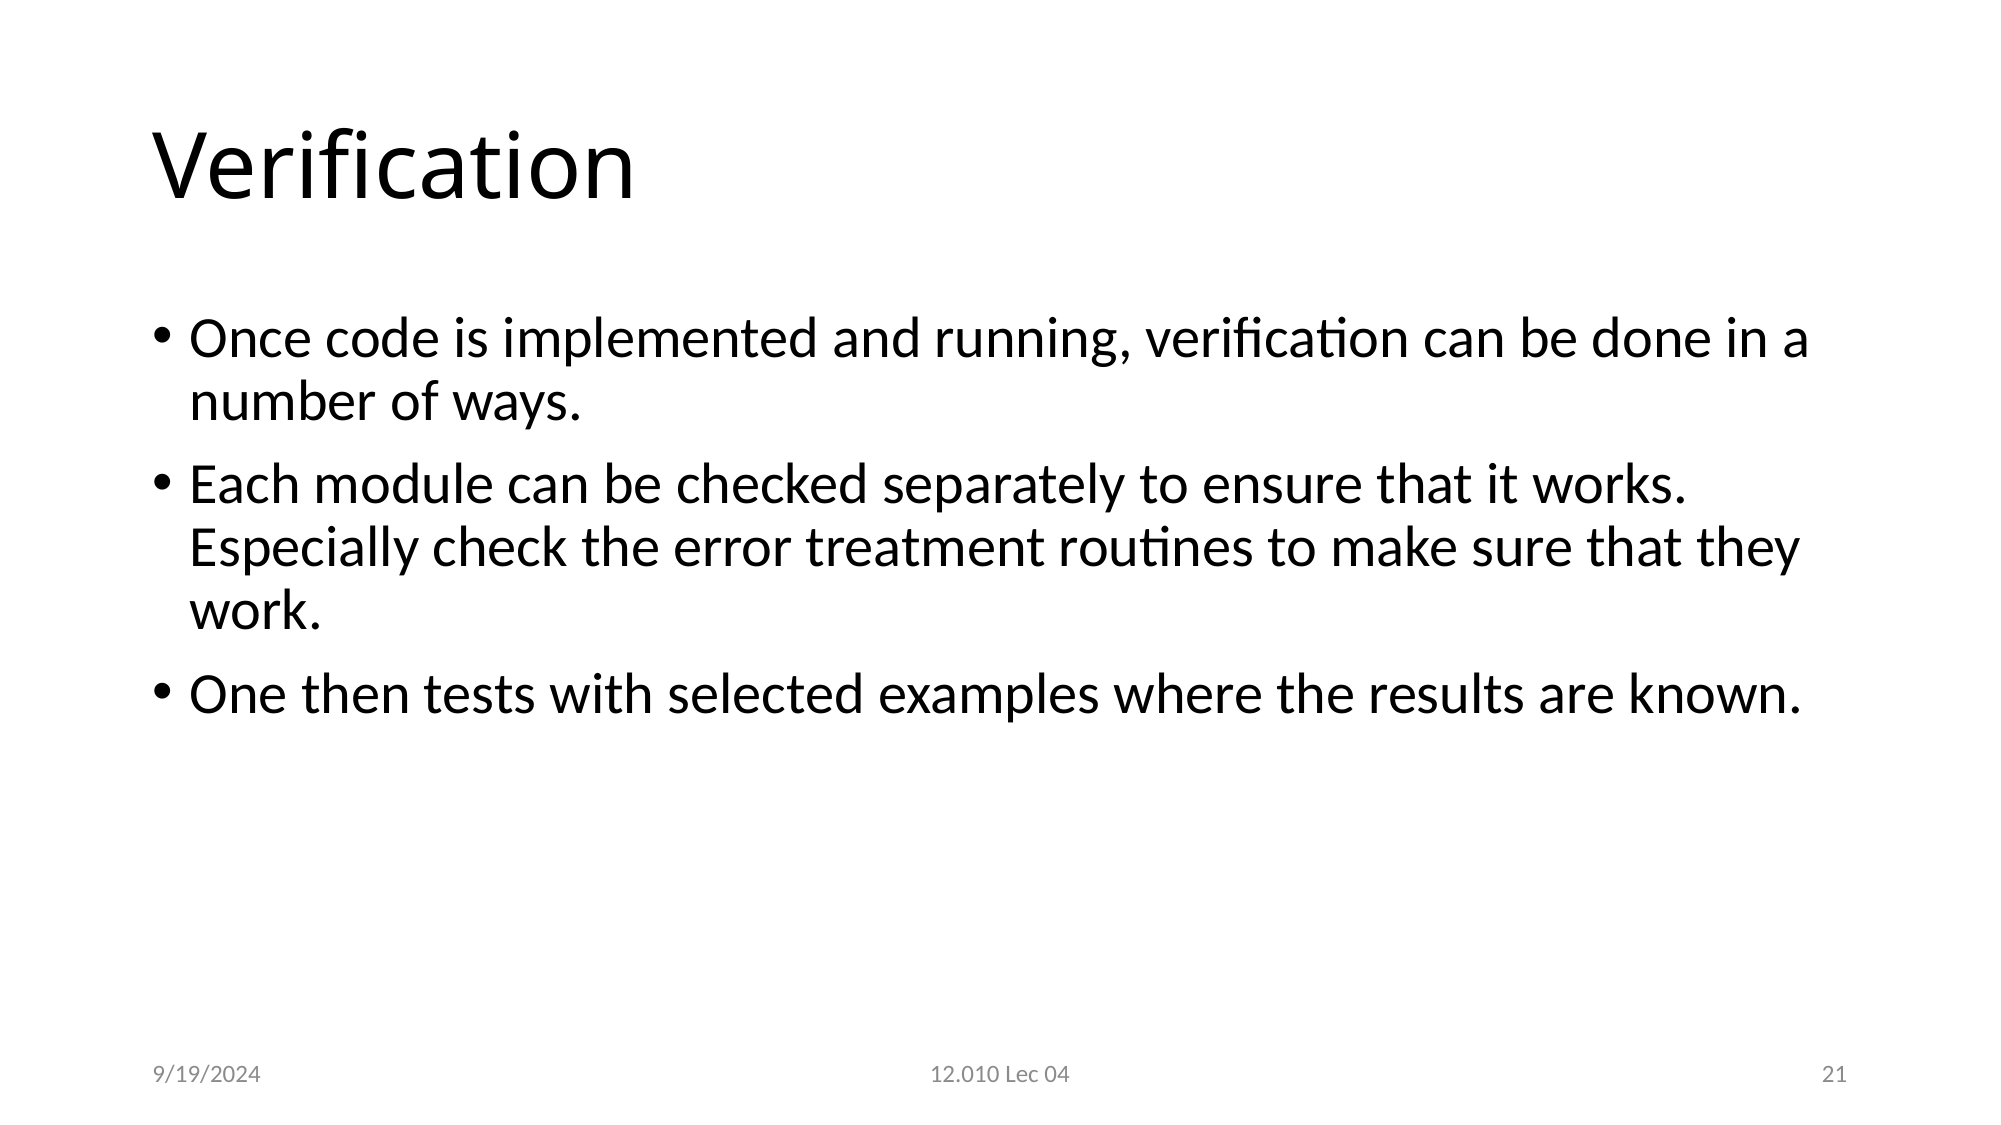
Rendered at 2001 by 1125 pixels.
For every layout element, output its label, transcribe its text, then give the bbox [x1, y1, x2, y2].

title Verification [137, 59, 1863, 278]
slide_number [137, 1042, 588, 1103]
slide_number 21 [1412, 1042, 1863, 1103]
list Once code is implemented and running, verification can be done in a number of ways. Each module can be checked separately to ensure that it works. Especially check the error treatment routines to make sure that they work. One then tests with selected examples where the results are known. [137, 299, 1863, 1014]
footer 12.010 Lec 04 [662, 1042, 1338, 1103]
